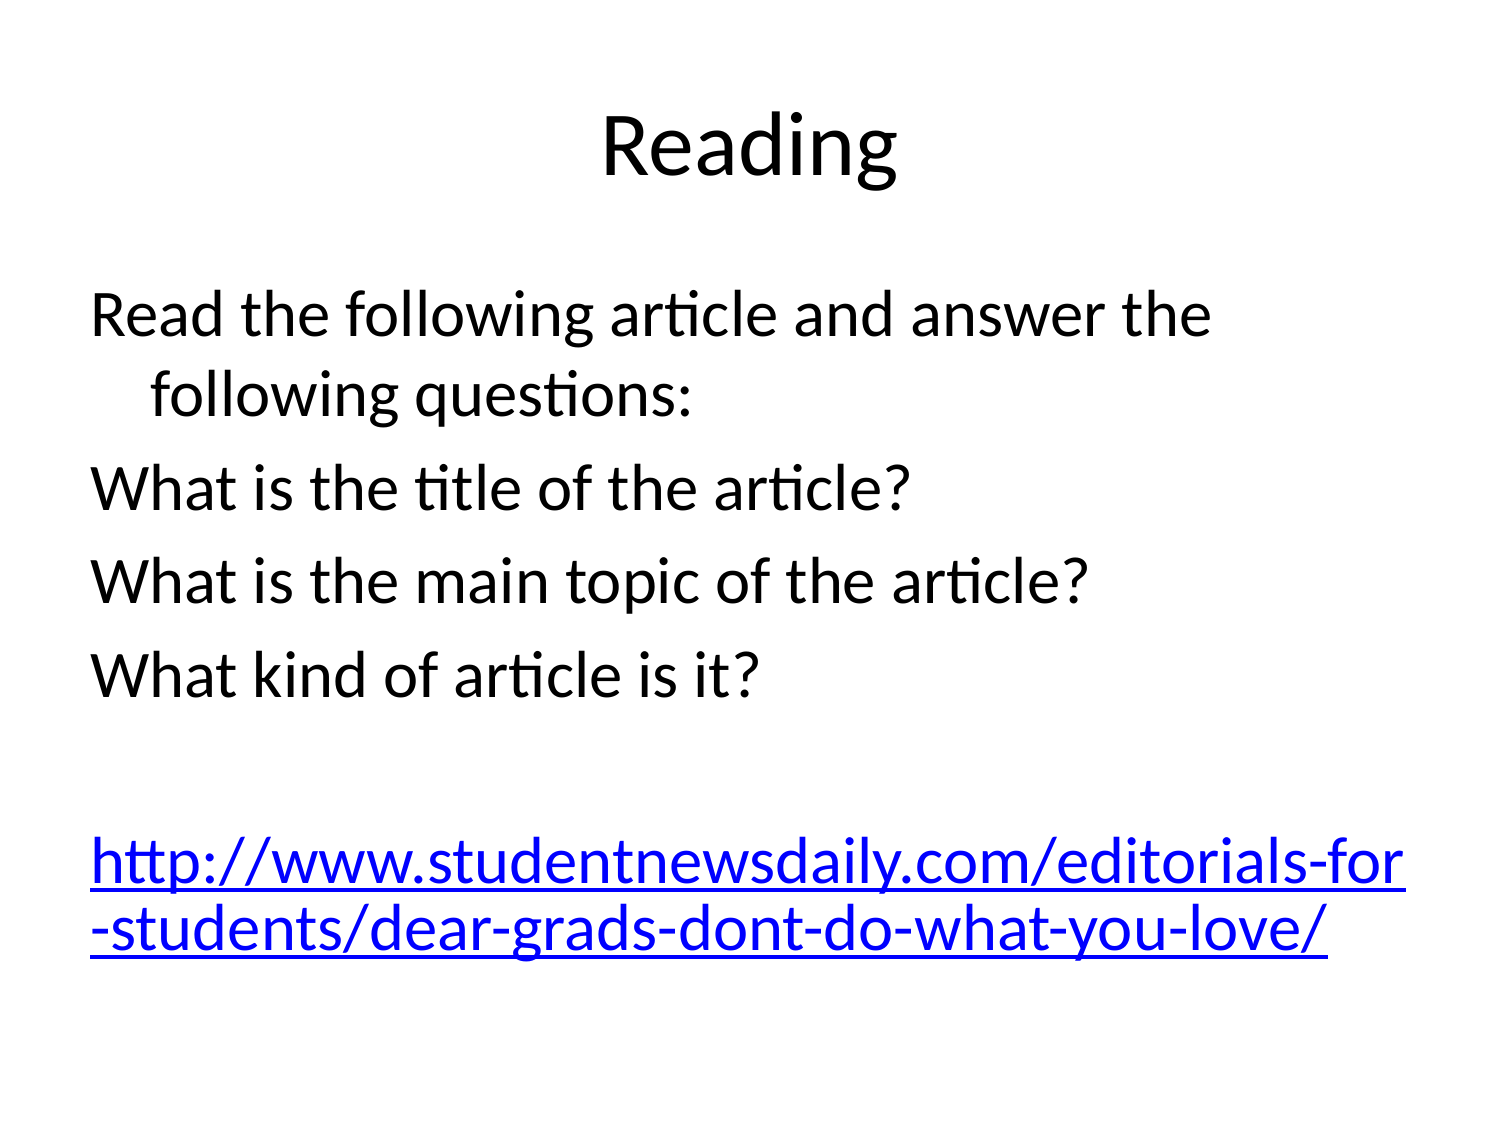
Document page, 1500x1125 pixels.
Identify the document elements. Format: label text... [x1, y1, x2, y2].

list Read the following article and answer the following questions: What is the title of the article? What is the main topic of the article? What kind of article is it? http://www.studentnewsdaily.com/editorials-for-students/dear-grads-dont-do-what-you-love/ [75, 262, 1425, 1005]
title Reading [75, 45, 1425, 233]
